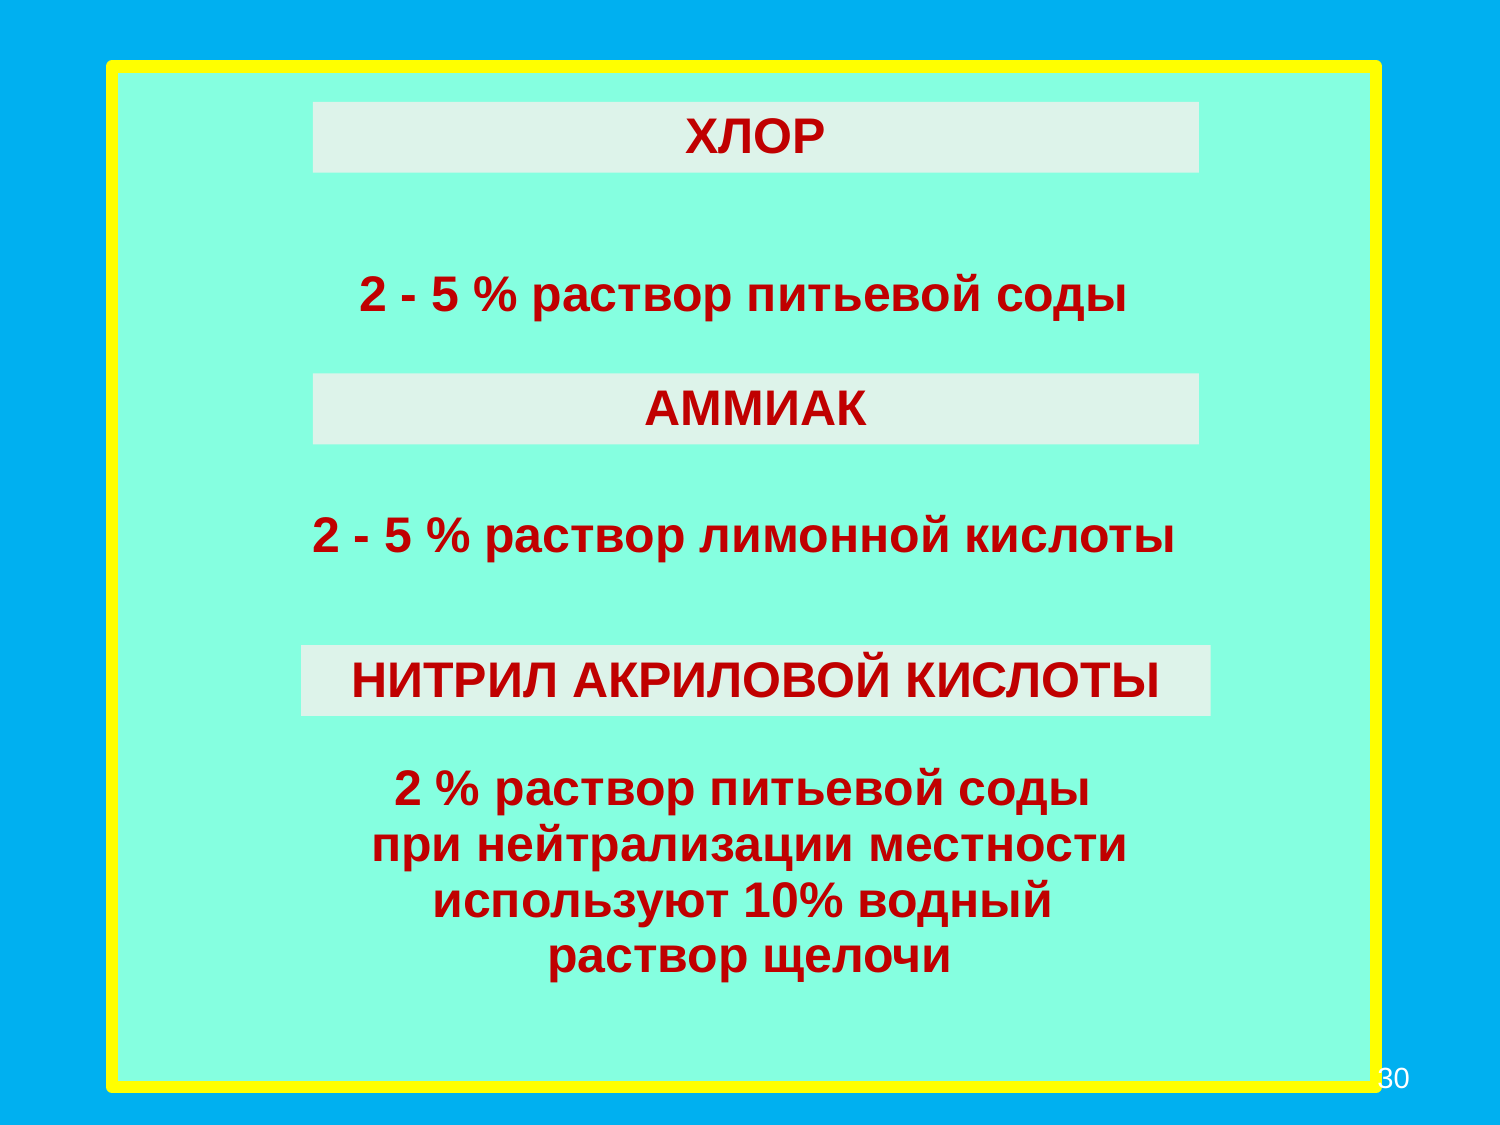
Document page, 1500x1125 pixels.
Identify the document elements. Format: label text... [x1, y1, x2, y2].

text_box ХЛОР [311, 100, 1201, 175]
text_box АММИАК [311, 371, 1201, 446]
slide_number 30 [1074, 1024, 1425, 1103]
text_box НИТРИЛ АКРИЛОВОЙ КИСЛОТЫ [299, 643, 1213, 718]
picture [107, 61, 1381, 1092]
text_box при защите от хлора 2 - 5 % раствор питьевой соды 2 - 5 % раствор лимонной кислоты [112, 66, 1376, 1087]
text_box 2 % раствор питьевой соды при нейтрализации местности используют 10% водный раствор щелочи [287, 738, 1213, 836]
